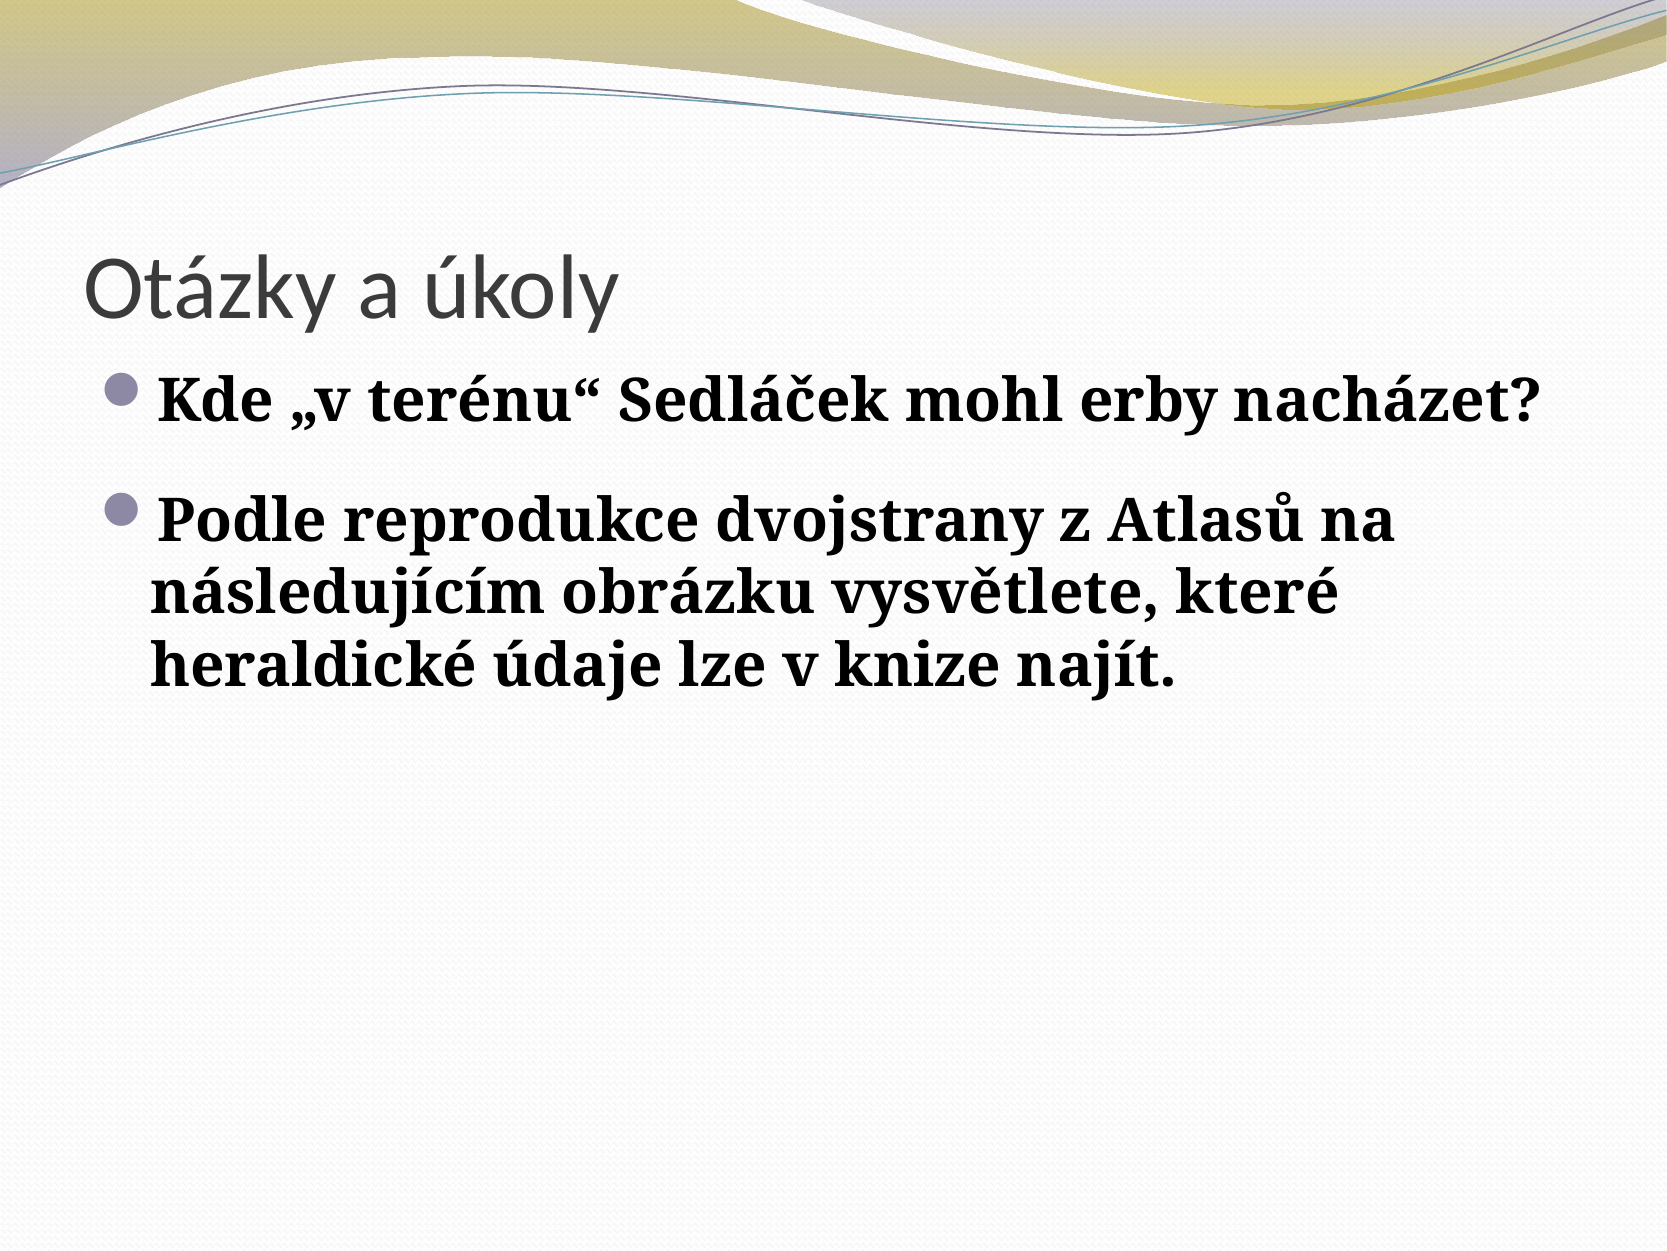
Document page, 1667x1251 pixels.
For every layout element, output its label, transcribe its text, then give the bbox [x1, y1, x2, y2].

title Otázky a úkoly [83, 128, 1584, 337]
list Kde „v terénu“ Sedláček mohl erby nacházet? Podle reprodukce dvojstrany z Atlasů na následujícím obrázku vysvětlete, které heraldické údaje lze v knize najít. [83, 352, 1584, 1153]
